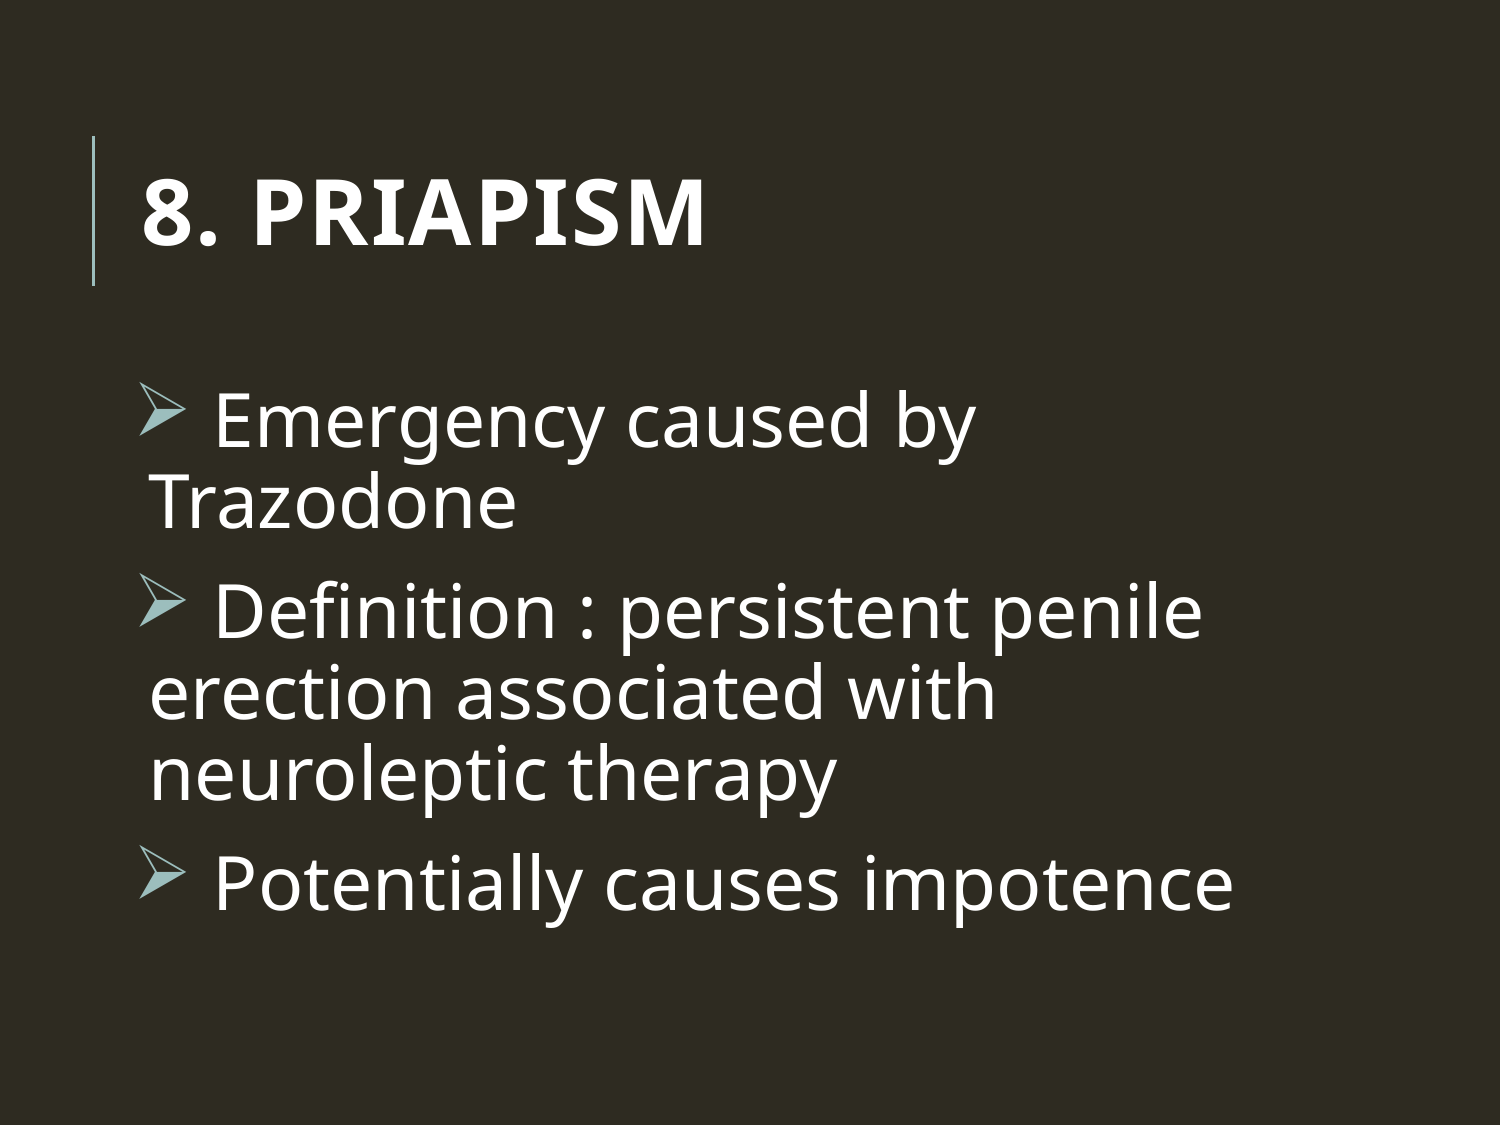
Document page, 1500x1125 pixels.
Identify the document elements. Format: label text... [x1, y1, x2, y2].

list Emergency caused by Trazodone Definition : persistent penile erection associated with neuroleptic therapy Potentially causes impotence [126, 375, 1322, 1035]
title 8. Priapism [126, 96, 1322, 342]
